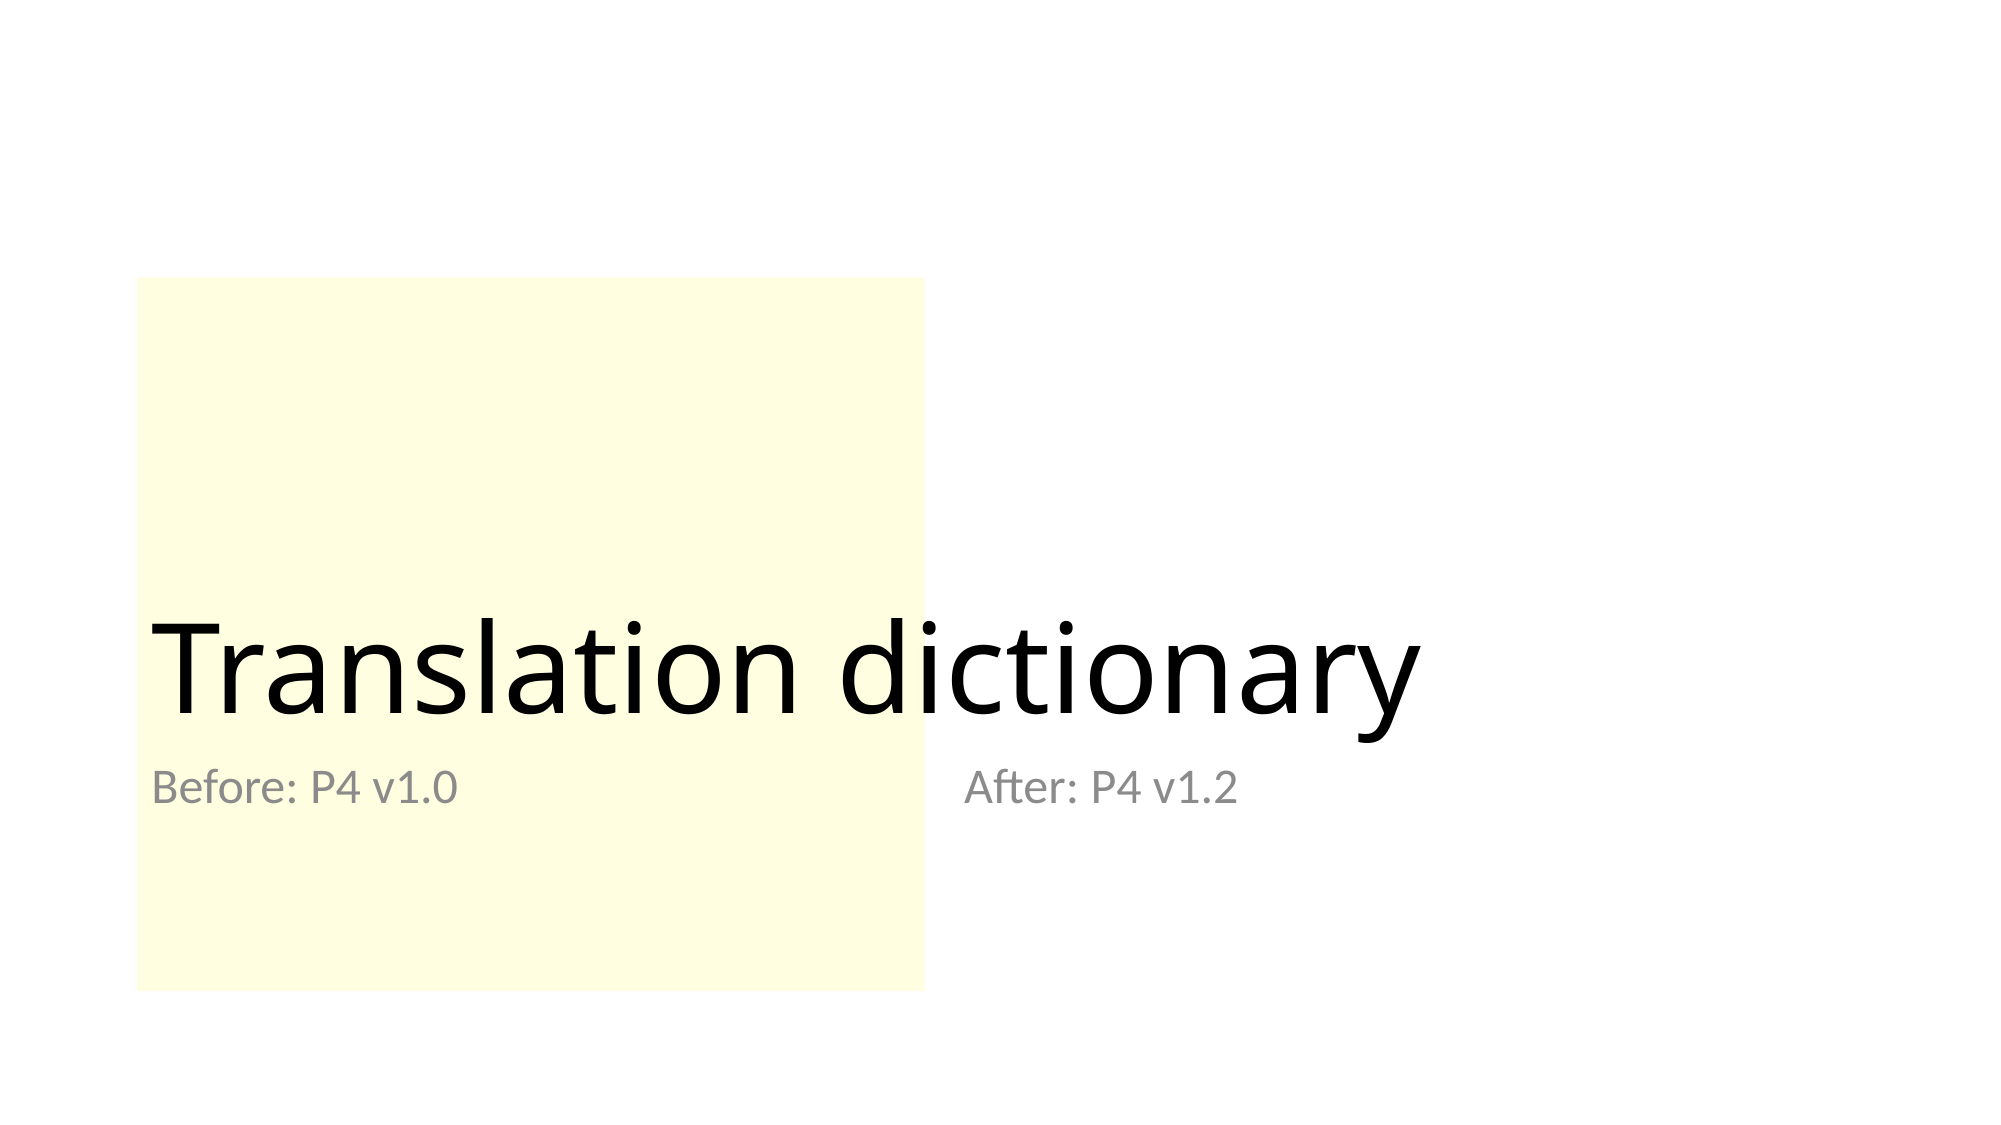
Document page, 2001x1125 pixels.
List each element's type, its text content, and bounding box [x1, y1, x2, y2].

list Before: P4 v1.0 After: P4 v1.2 [136, 752, 1862, 999]
title Translation dictionary [136, 280, 1862, 749]
